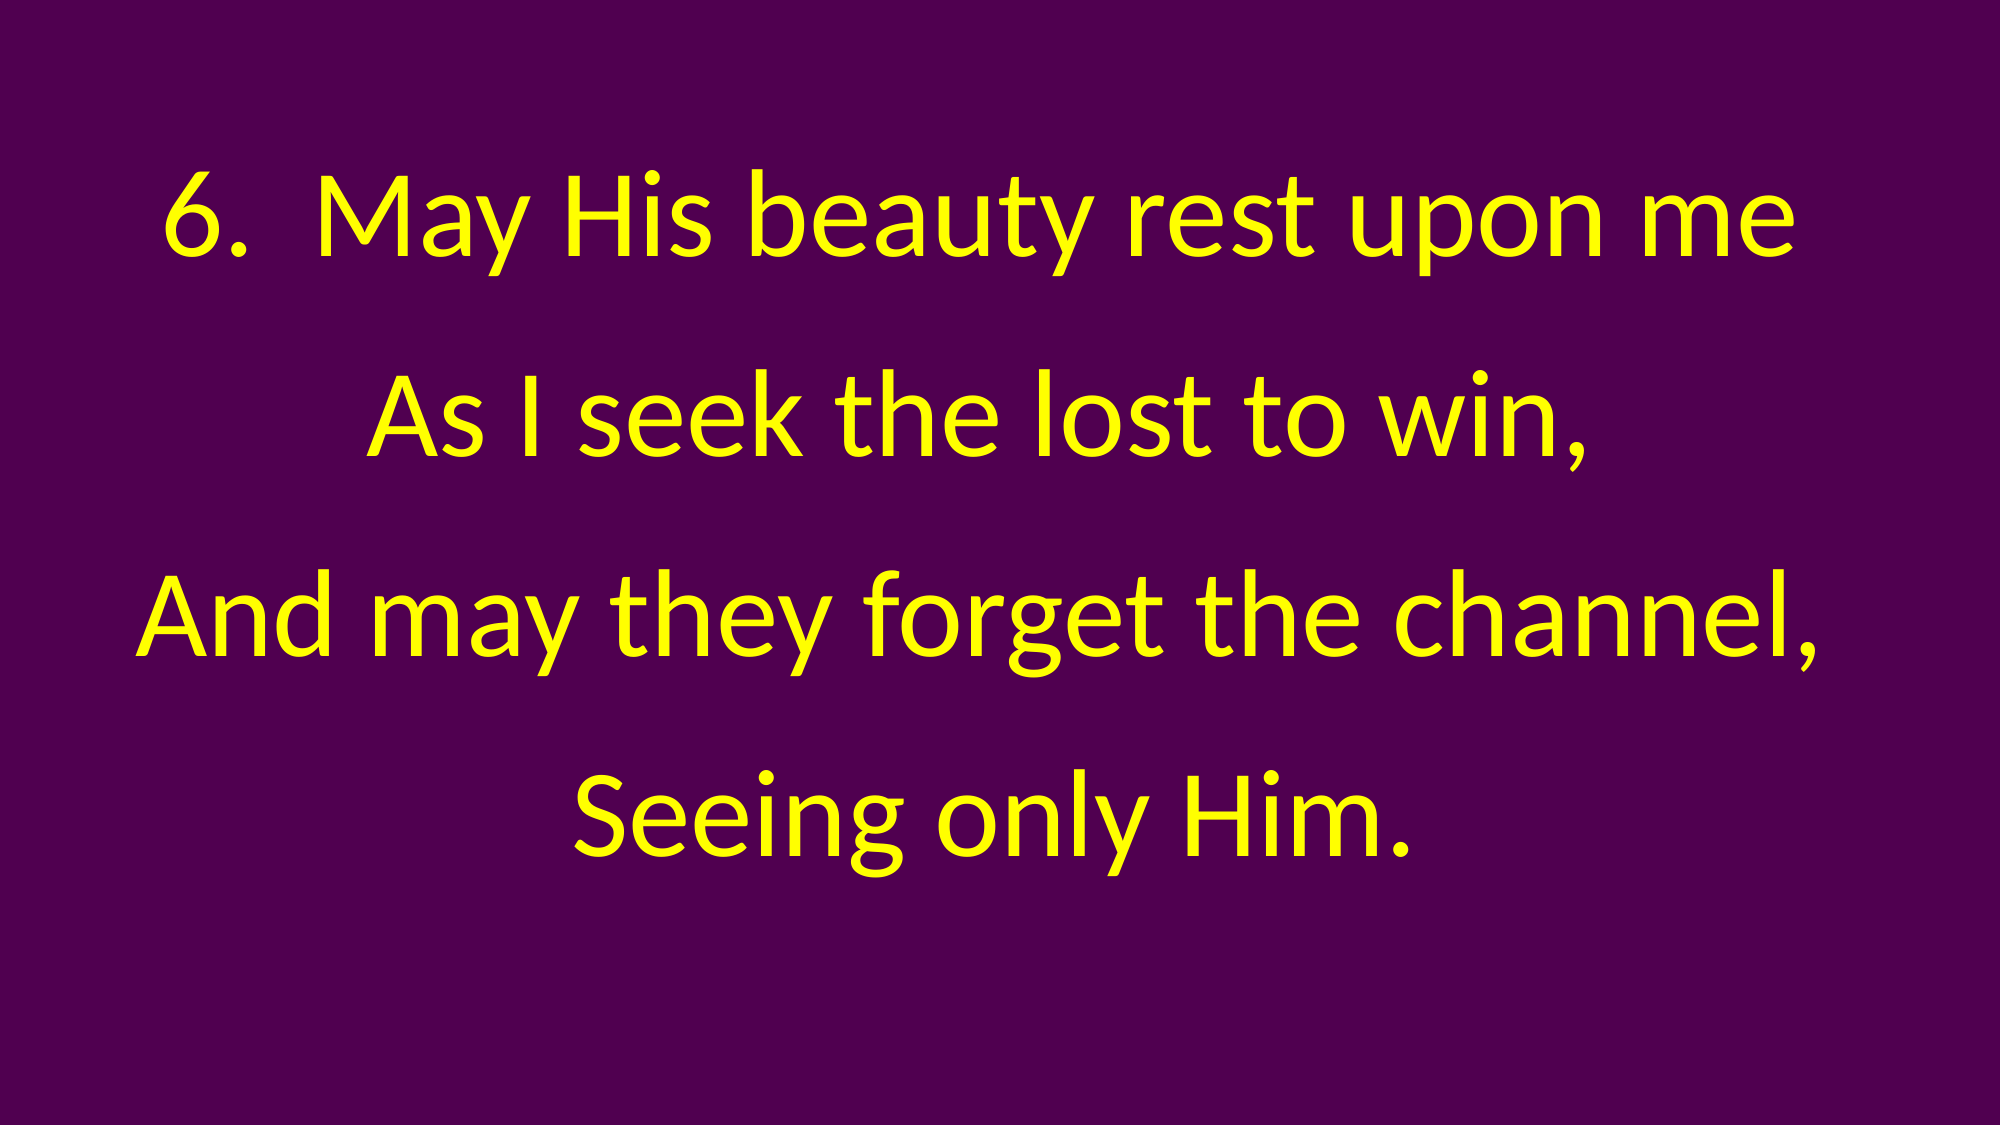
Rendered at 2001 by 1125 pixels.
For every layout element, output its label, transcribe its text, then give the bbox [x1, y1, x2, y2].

text_box 6. May His beauty rest upon me As I seek the lost to win, And may they forget the channel, Seeing only Him. [0, 123, 2000, 889]
